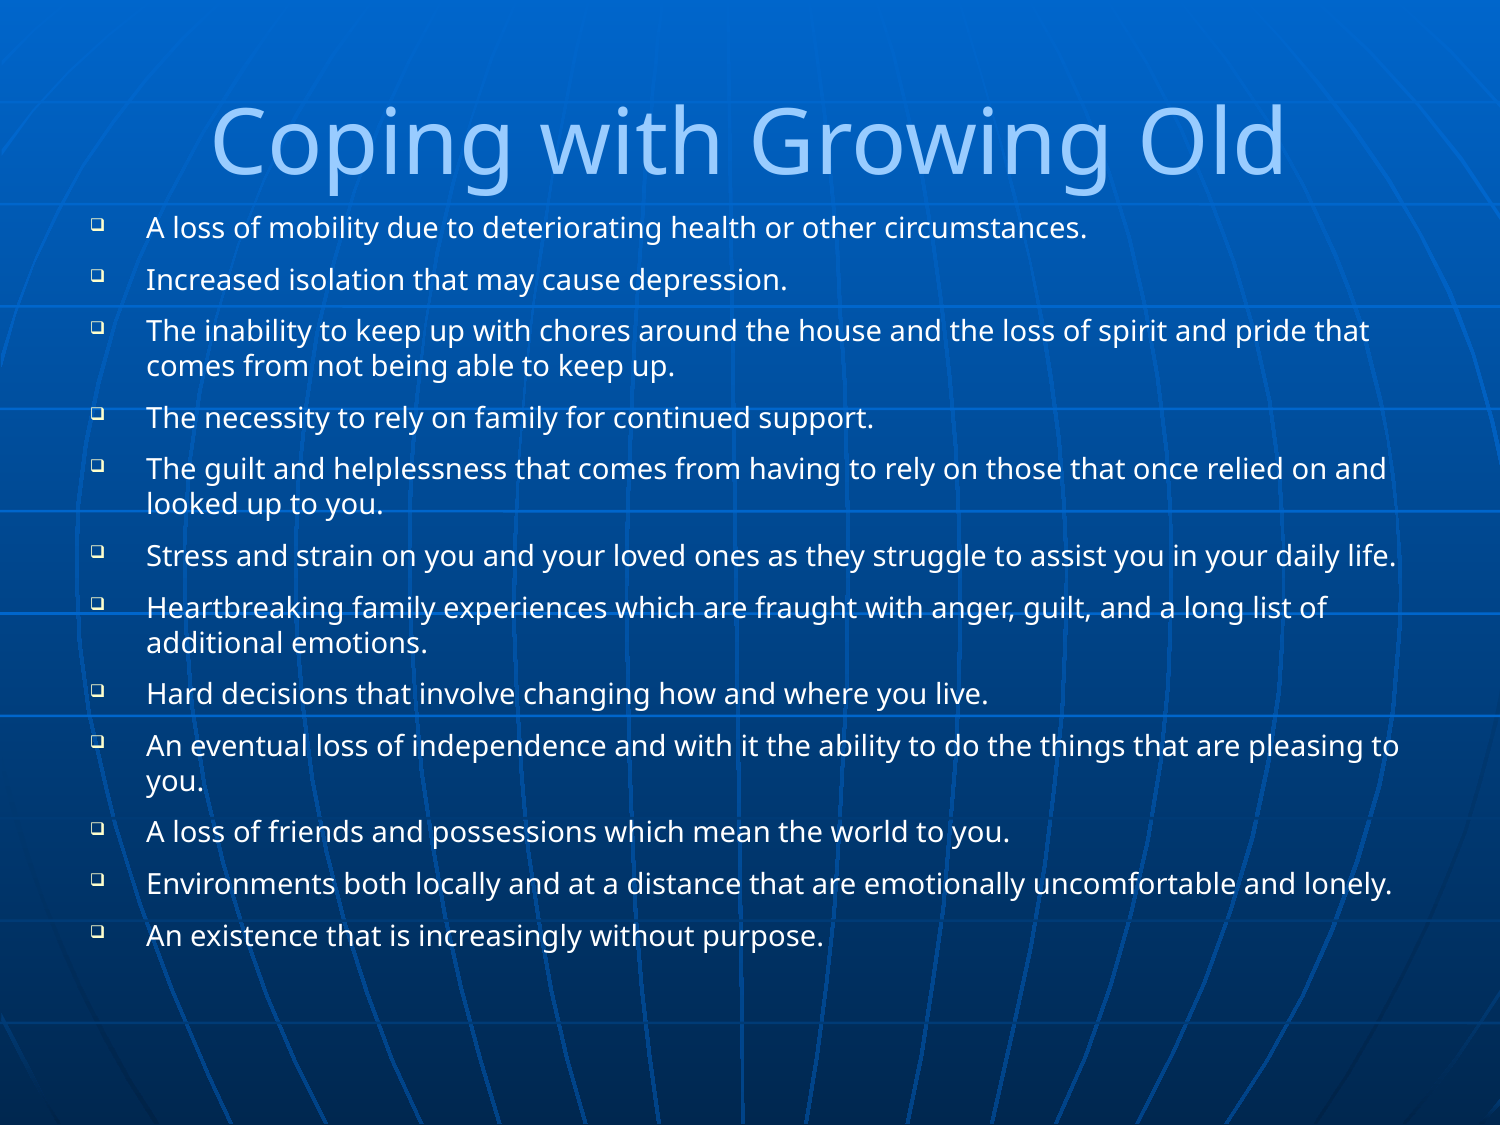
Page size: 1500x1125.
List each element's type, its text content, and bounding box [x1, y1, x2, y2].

list Coping with Growing Old A loss of mobility due to deteriorating health or other circumstances. Increased isolation that may cause depression. The inability to keep up with chores around the house and the loss of spirit and pride that comes from not being able to keep up. The necessity to rely on family for continued support. The guilt and helplessness that comes from having to rely on those that once relied on and looked up to you. Stress and strain on you and your loved ones as they struggle to assist you in your daily life. Heartbreaking family experiences which are fraught with anger, guilt, and a long list of additional emotions. Hard decisions that involve changing how and where you live. An eventual loss of independence and with it the ability to do the things that are pleasing to you. A loss of friends and possessions which mean the world to you. Environments both locally and at a distance that are emotionally uncomfortable and lonely. An existence that is increasingly without purpose. [75, 75, 1425, 1030]
